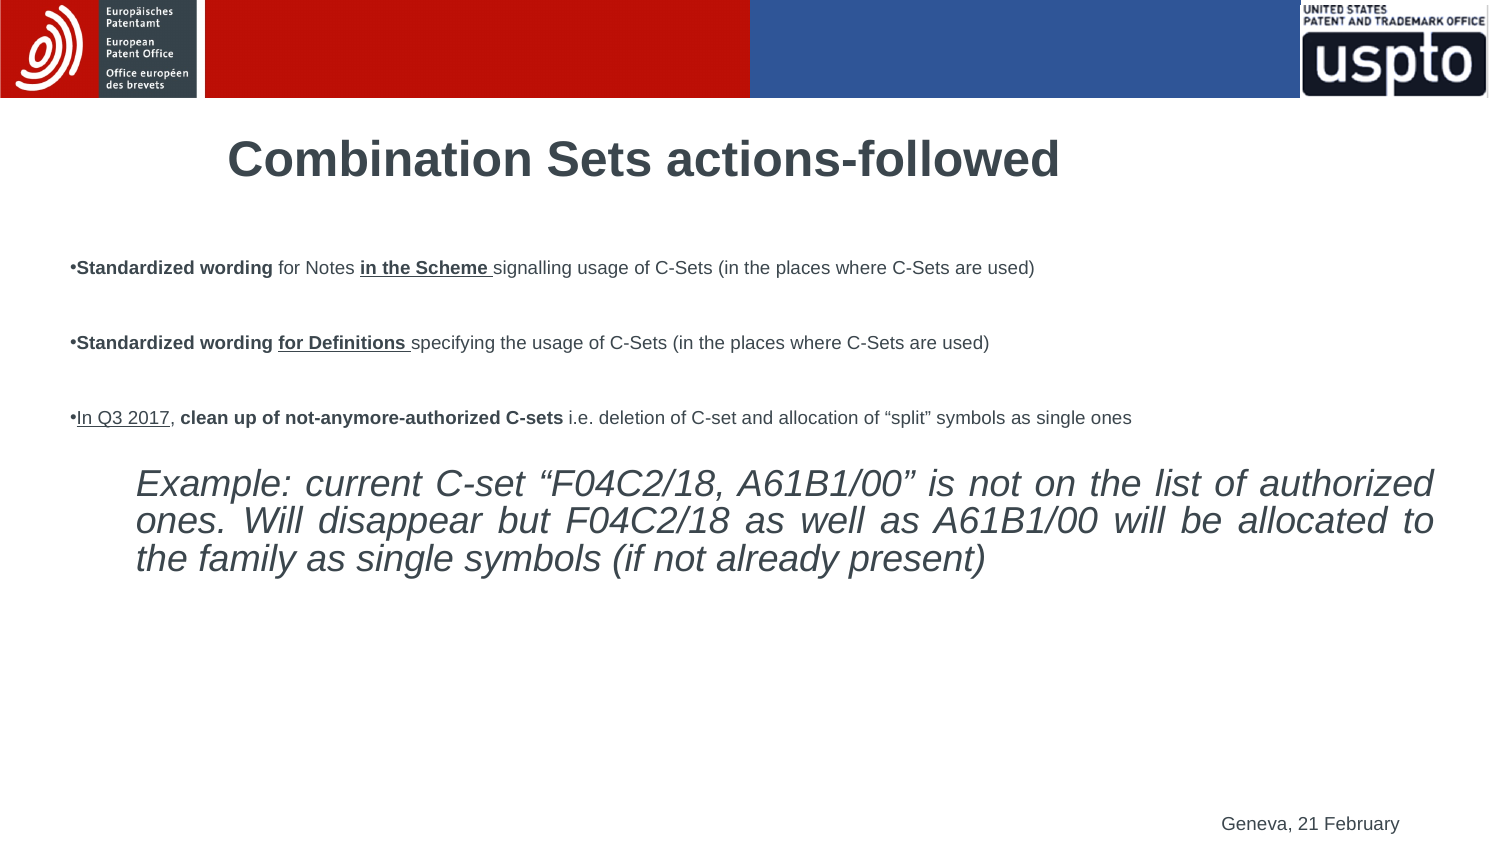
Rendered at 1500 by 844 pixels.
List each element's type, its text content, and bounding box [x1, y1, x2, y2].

list Combination Sets actions-followed [67, 127, 1062, 217]
list Standardized wording for Notes in the Scheme signalling usage of C-Sets (in the places where C-Sets are used) Standardized wording for Definitions specifying the usage of C-Sets (in the places where C-Sets are used) In Q3 2017, clean up of not-anymore-authorized C-sets i.e. deletion of C-set and allocation of “split” symbols as single ones Example: current C-set “F04C2/18, A61B1/00” is not on the list of authorized ones. Will disappear but F04C2/18 as well as A61B1/00 will be allocated to the family as single symbols (if not already present) [70, 203, 1435, 777]
picture [0, 0, 1489, 98]
list Geneva, 21 February 2017 [1180, 777, 1400, 837]
